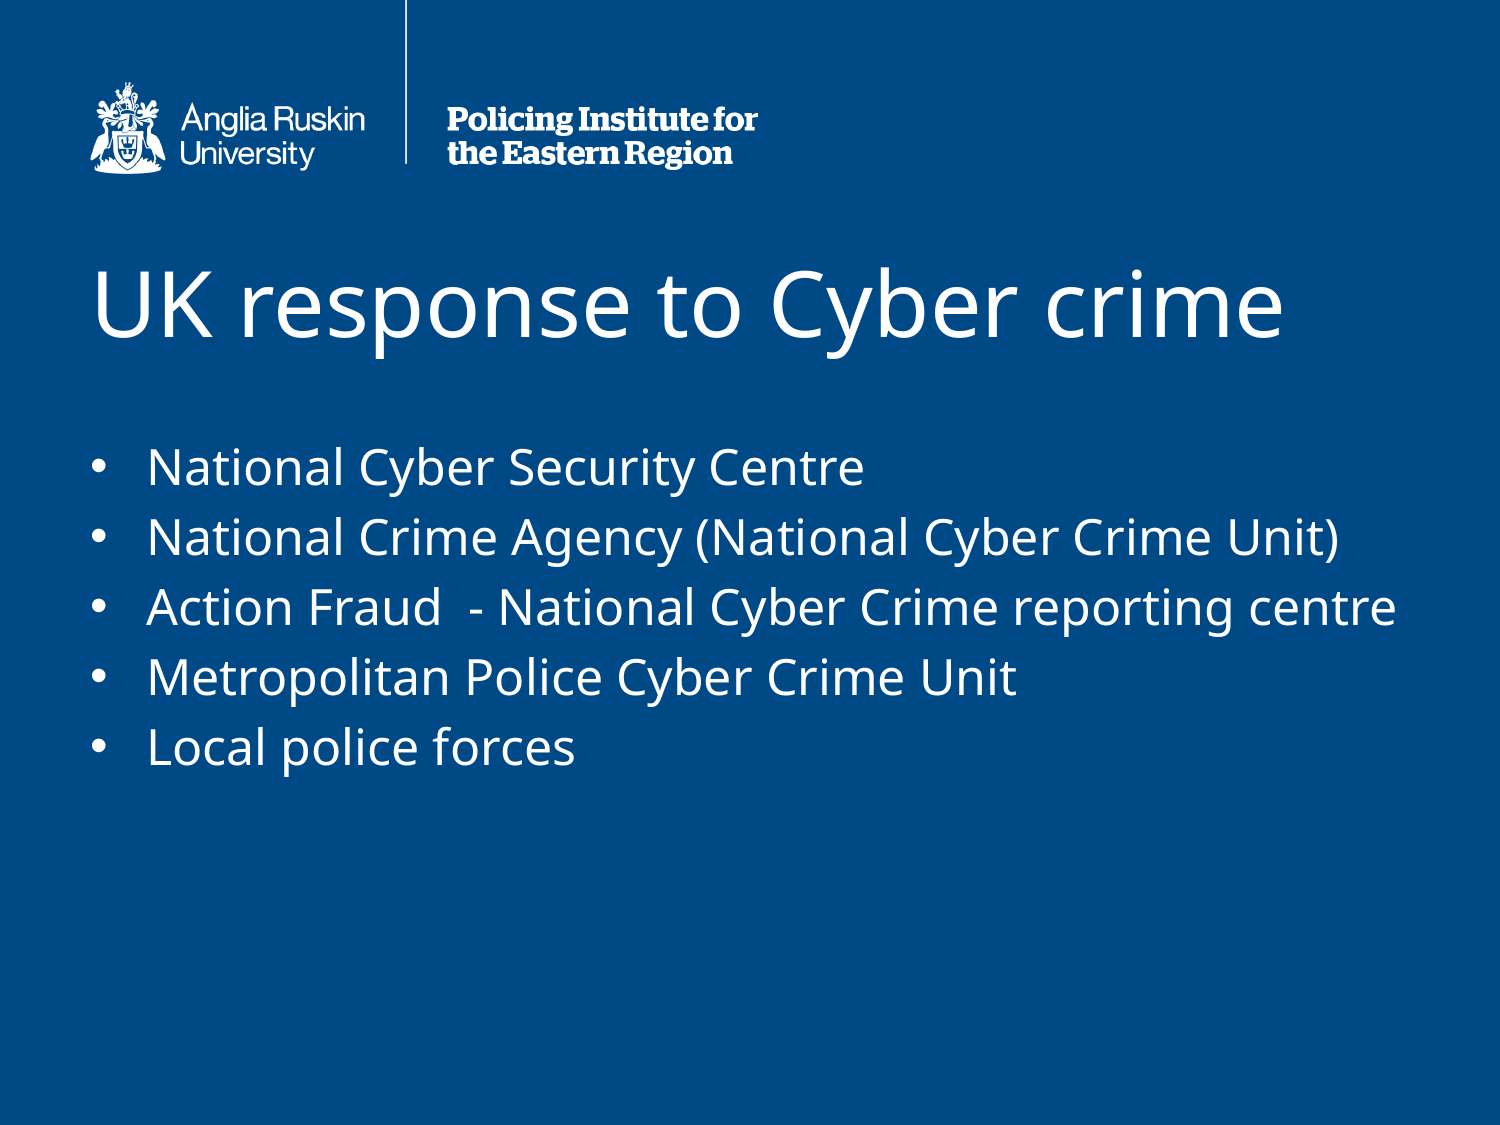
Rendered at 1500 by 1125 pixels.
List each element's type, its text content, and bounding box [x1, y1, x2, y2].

picture [90, 0, 763, 174]
title UK response to Cyber crime [75, 206, 1425, 395]
list National Cyber Security Centre National Crime Agency (National Cyber Crime Unit) Action Fraud - National Cyber Crime reporting centre Metropolitan Police Cyber Crime Unit Local police forces [75, 427, 1425, 1005]
